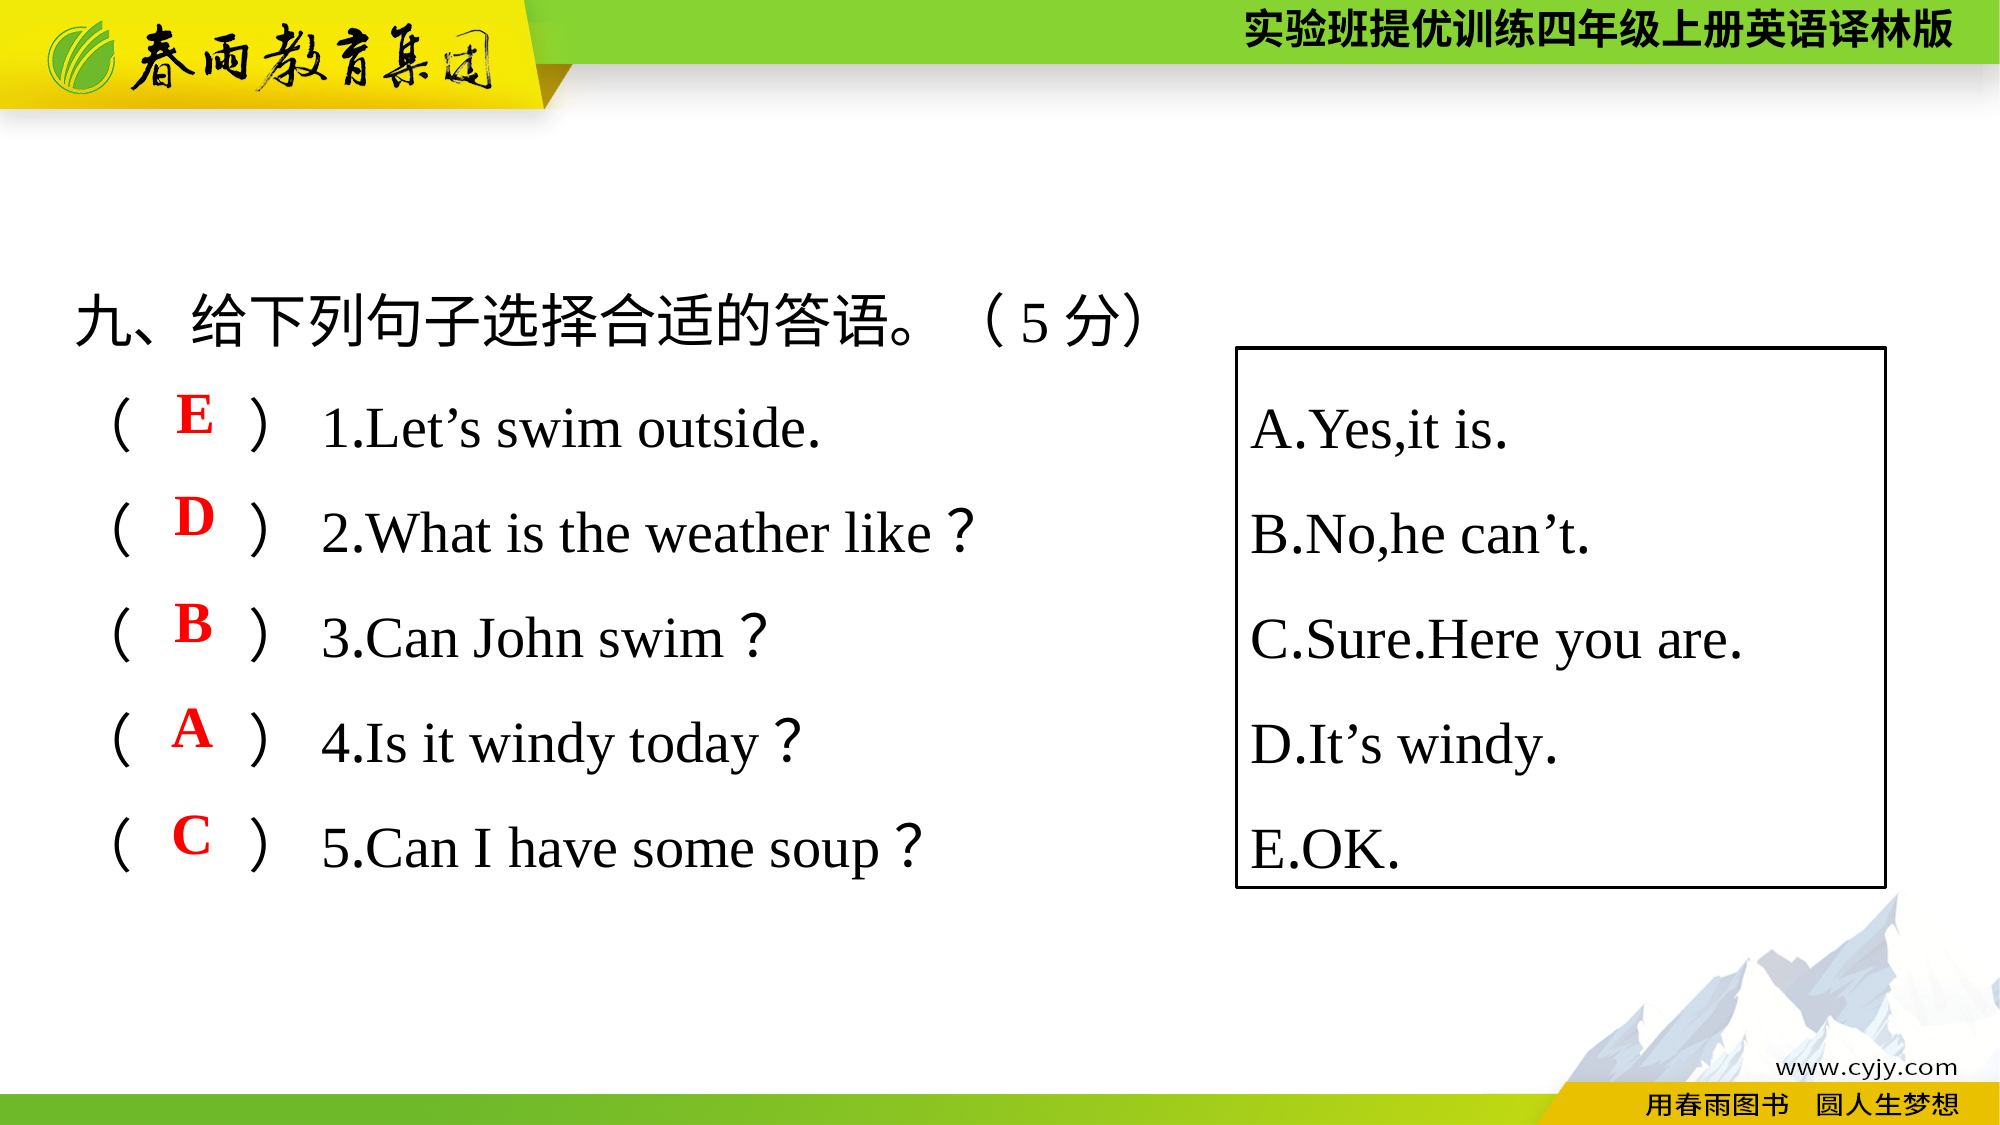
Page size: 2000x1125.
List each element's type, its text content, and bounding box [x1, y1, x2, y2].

picture [0, 0, 2000, 1125]
text_box A [156, 682, 240, 767]
text_box D [159, 469, 232, 555]
text_box C [156, 788, 229, 874]
text_box A.Yes,it is. B.No,he can’t. C.Sure.Here you are. D.It’s windy. E.OK. [1236, 347, 1886, 888]
text_box B [159, 576, 229, 662]
list 九、给下列句子选择合适的答语。（5分） （ ）1.Let’s swim outside. （ ）2.What is the weather like？ （ ）3.Can John swim？ （ ）4.Is it windy today？ （ ）5.Can I have some soup？ [59, 241, 1944, 894]
text_box E [161, 367, 231, 453]
